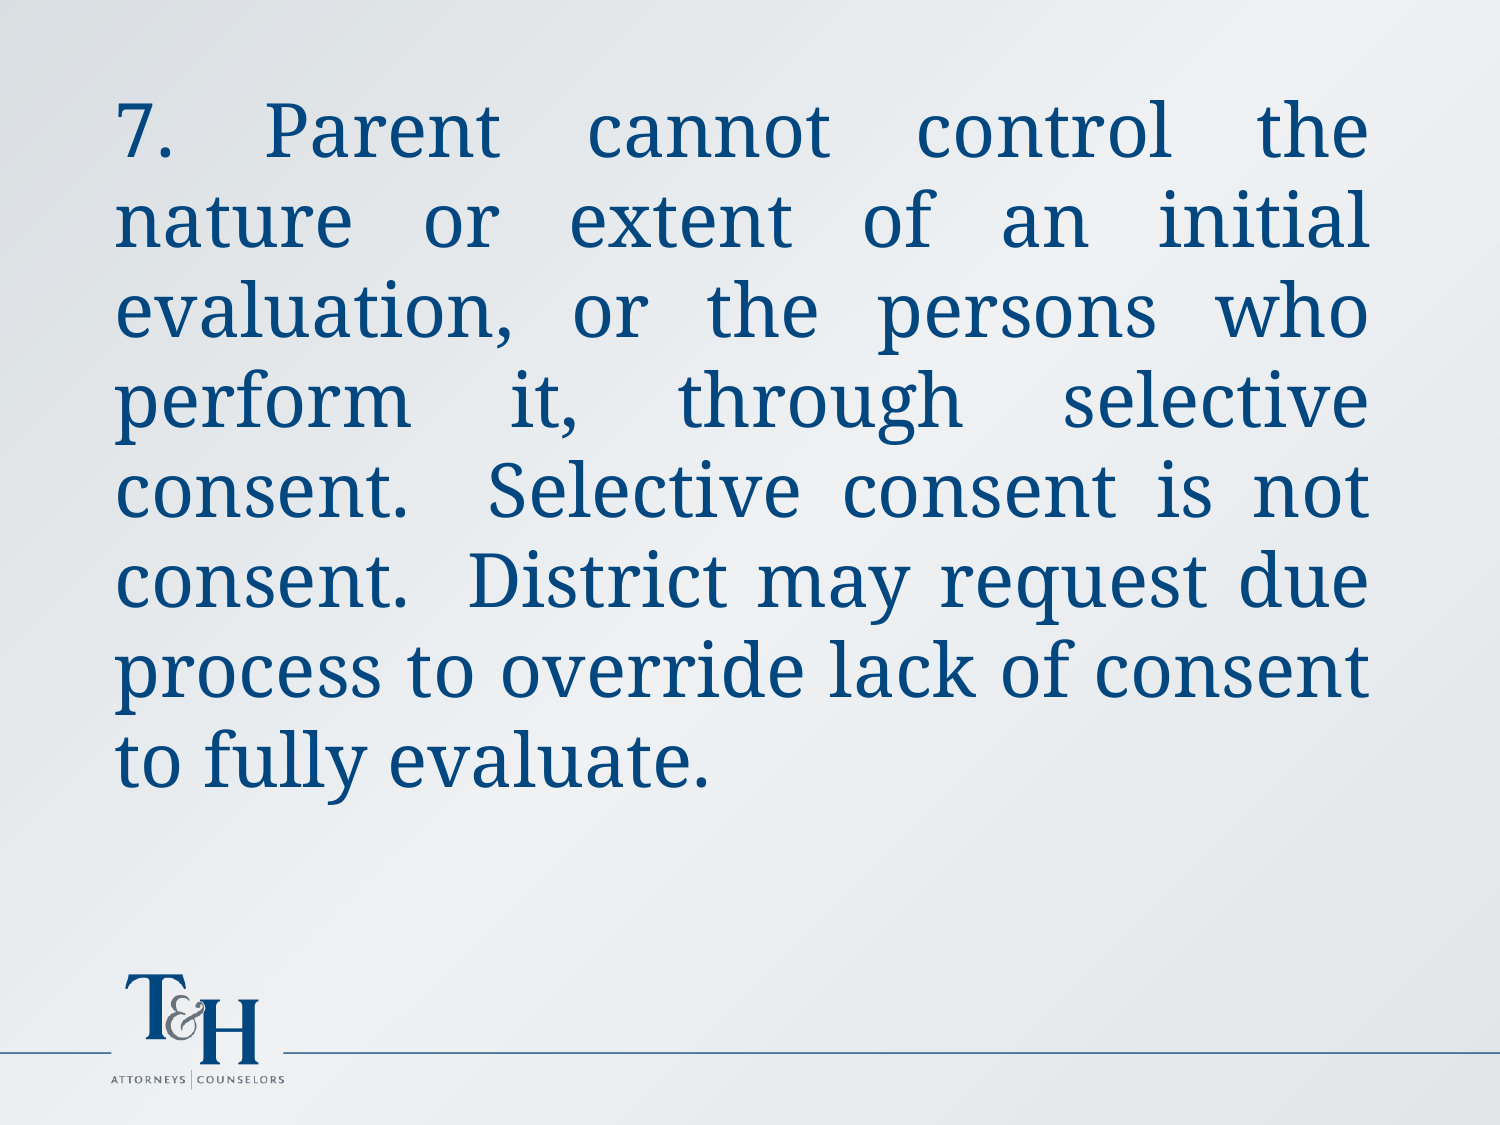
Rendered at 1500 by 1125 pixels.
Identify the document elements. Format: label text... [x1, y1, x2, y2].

picture [0, 0, 1500, 1125]
text_box 7. Parent cannot control the nature or extent of an initial evaluation, or the persons who perform it, through selective consent. Selective consent is not consent. District may request due process to override lack of consent to fully evaluate. [99, 74, 1388, 810]
